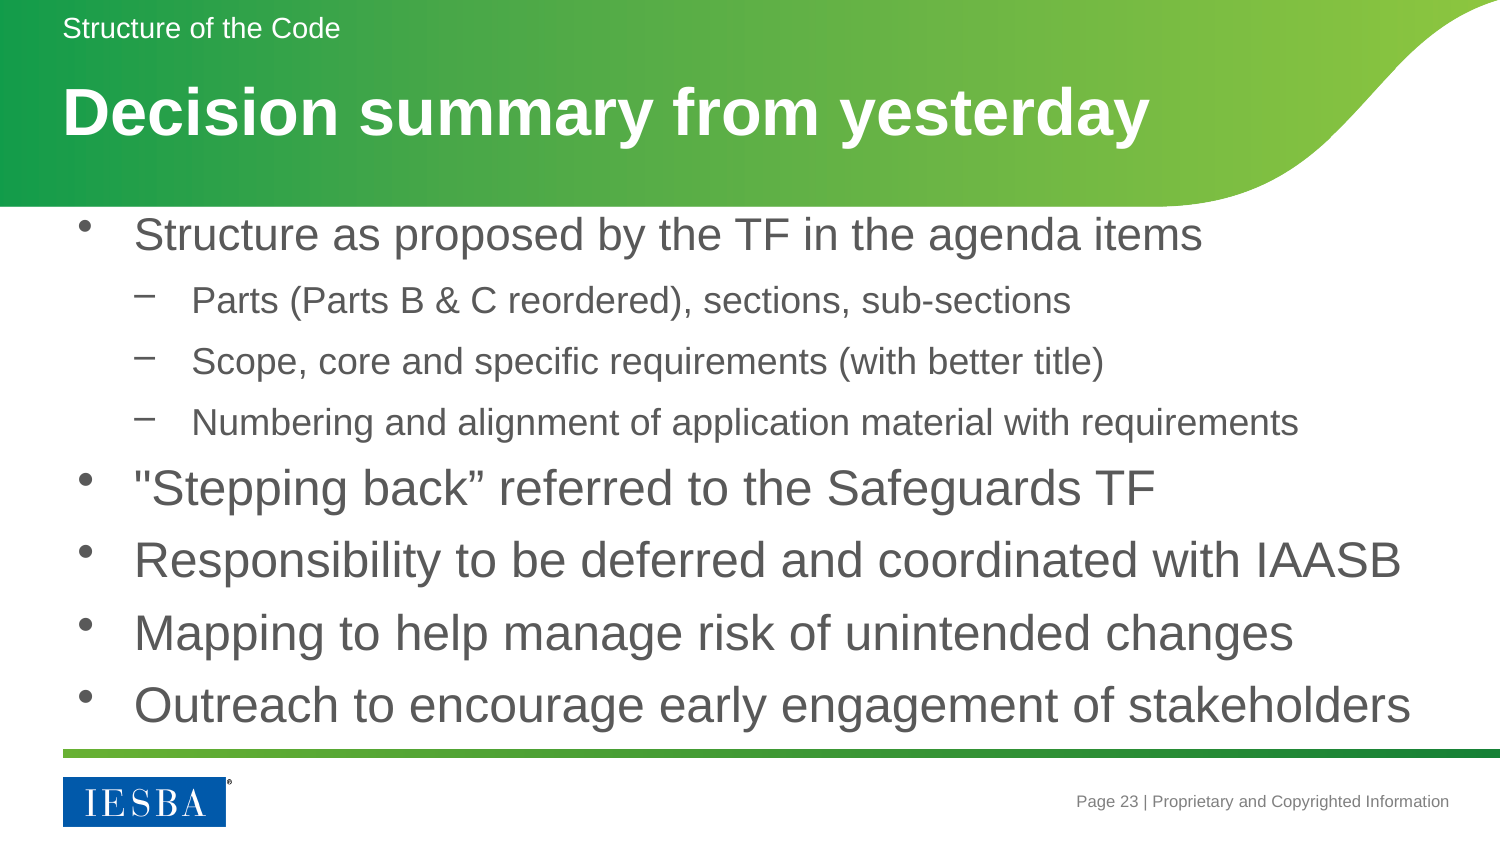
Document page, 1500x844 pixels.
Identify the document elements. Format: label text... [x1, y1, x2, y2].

title Decision summary from yesterday [62, 75, 1325, 142]
picture [0, 0, 1500, 207]
picture [63, 777, 232, 827]
subtitle Structure of the Code [62, 9, 675, 47]
list Structure as proposed by the TF in the agenda items Parts (Parts B & C reordered), sections, sub-sections Scope, core and specific requirements (with better title) Numbering and alignment of application material with requirements "Stepping back” referred to the Safeguards TF Responsibility to be deferred and coordinated with IAASB Mapping to help manage risk of unintended changes Outreach to encourage early engagement of stakeholders [62, 196, 1450, 747]
